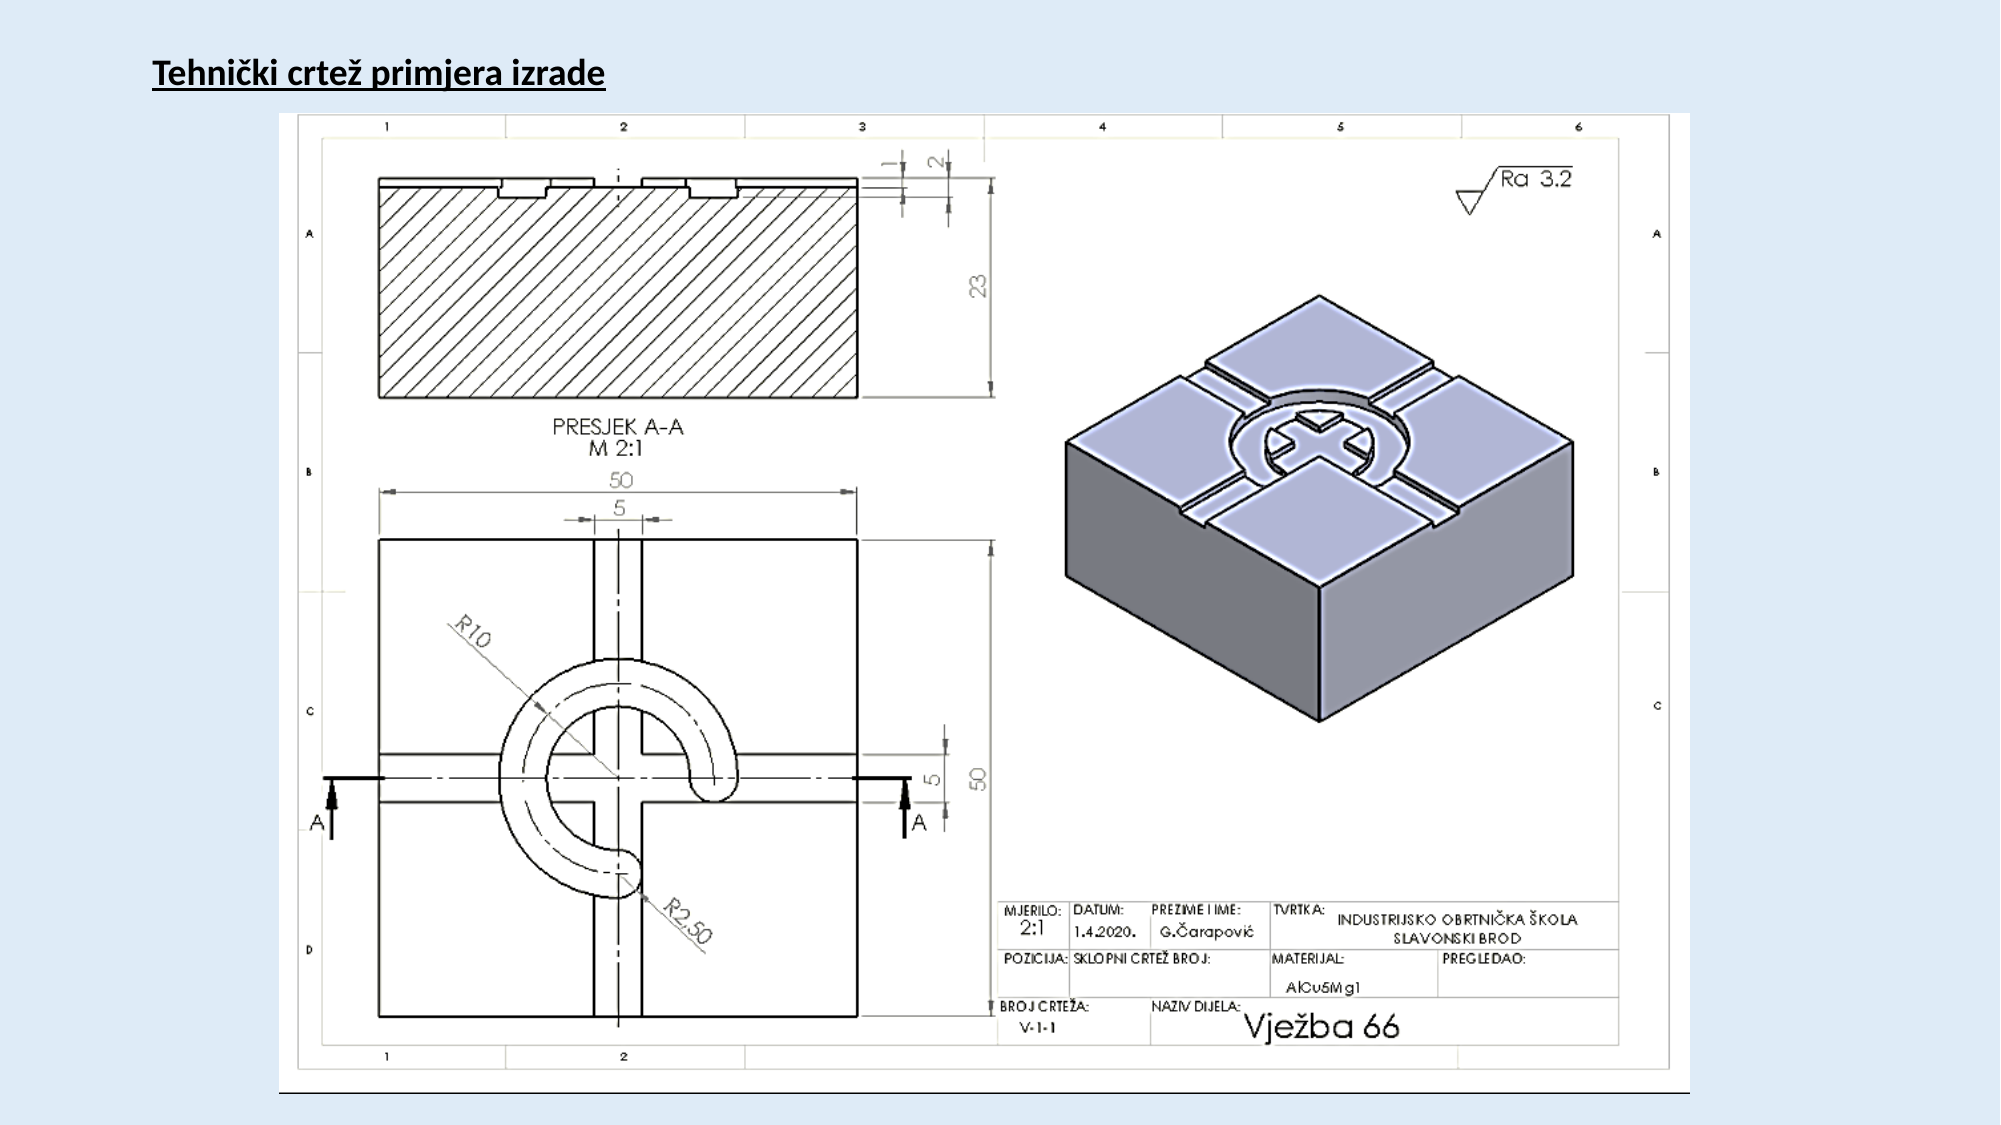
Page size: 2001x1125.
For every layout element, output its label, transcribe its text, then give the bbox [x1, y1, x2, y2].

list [279, 112, 1690, 1094]
title Tehnički crtež primjera izrade [137, 59, 1863, 133]
